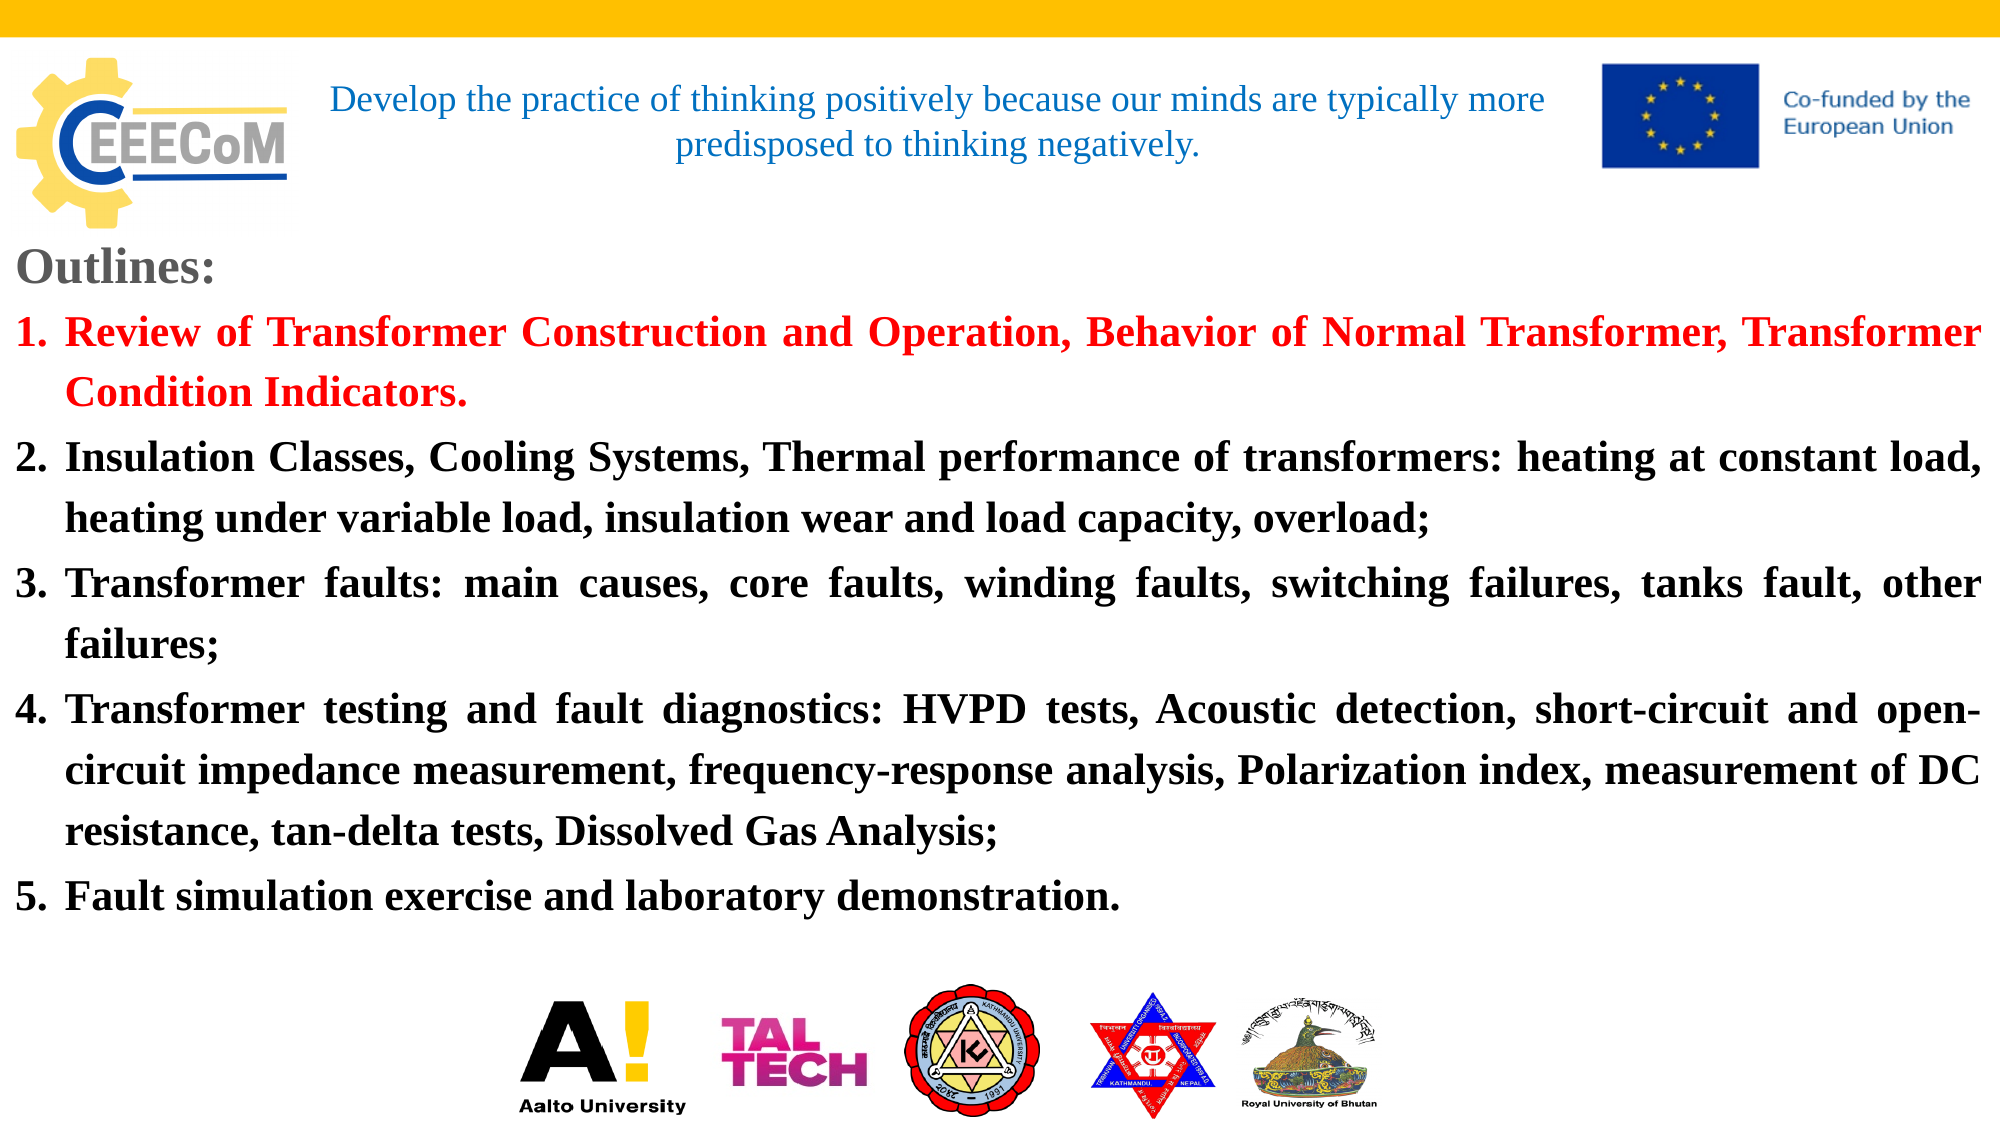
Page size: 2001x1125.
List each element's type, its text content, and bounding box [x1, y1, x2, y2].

picture [1595, 46, 2000, 181]
picture [11, 50, 299, 224]
title Develop the practice of thinking positively because our minds are typically more predisposed to thinking negatively. [312, 37, 1565, 201]
list Outlines: Review of Transformer Construction and Operation, Behavior of Normal Transformer, Transformer Condition Indicators. Insulation Classes, Cooling Systems, Thermal performance of transformers: heating at constant load, heating under variable load, insulation wear and load capacity, overload; Transformer faults: main causes, core faults, winding faults, switching failures, tanks fault, other failures; Transformer testing and fault diagnostics: HVPD tests, Acoustic detection, short-circuit and open-circuit impedance measurement, frequency-response analysis, Polarization index, measurement of DC resistance, tan-delta tests, Dissolved Gas Analysis; Fault simulation exercise and laboratory demonstration. [0, 224, 2000, 975]
picture [512, 984, 1382, 1125]
